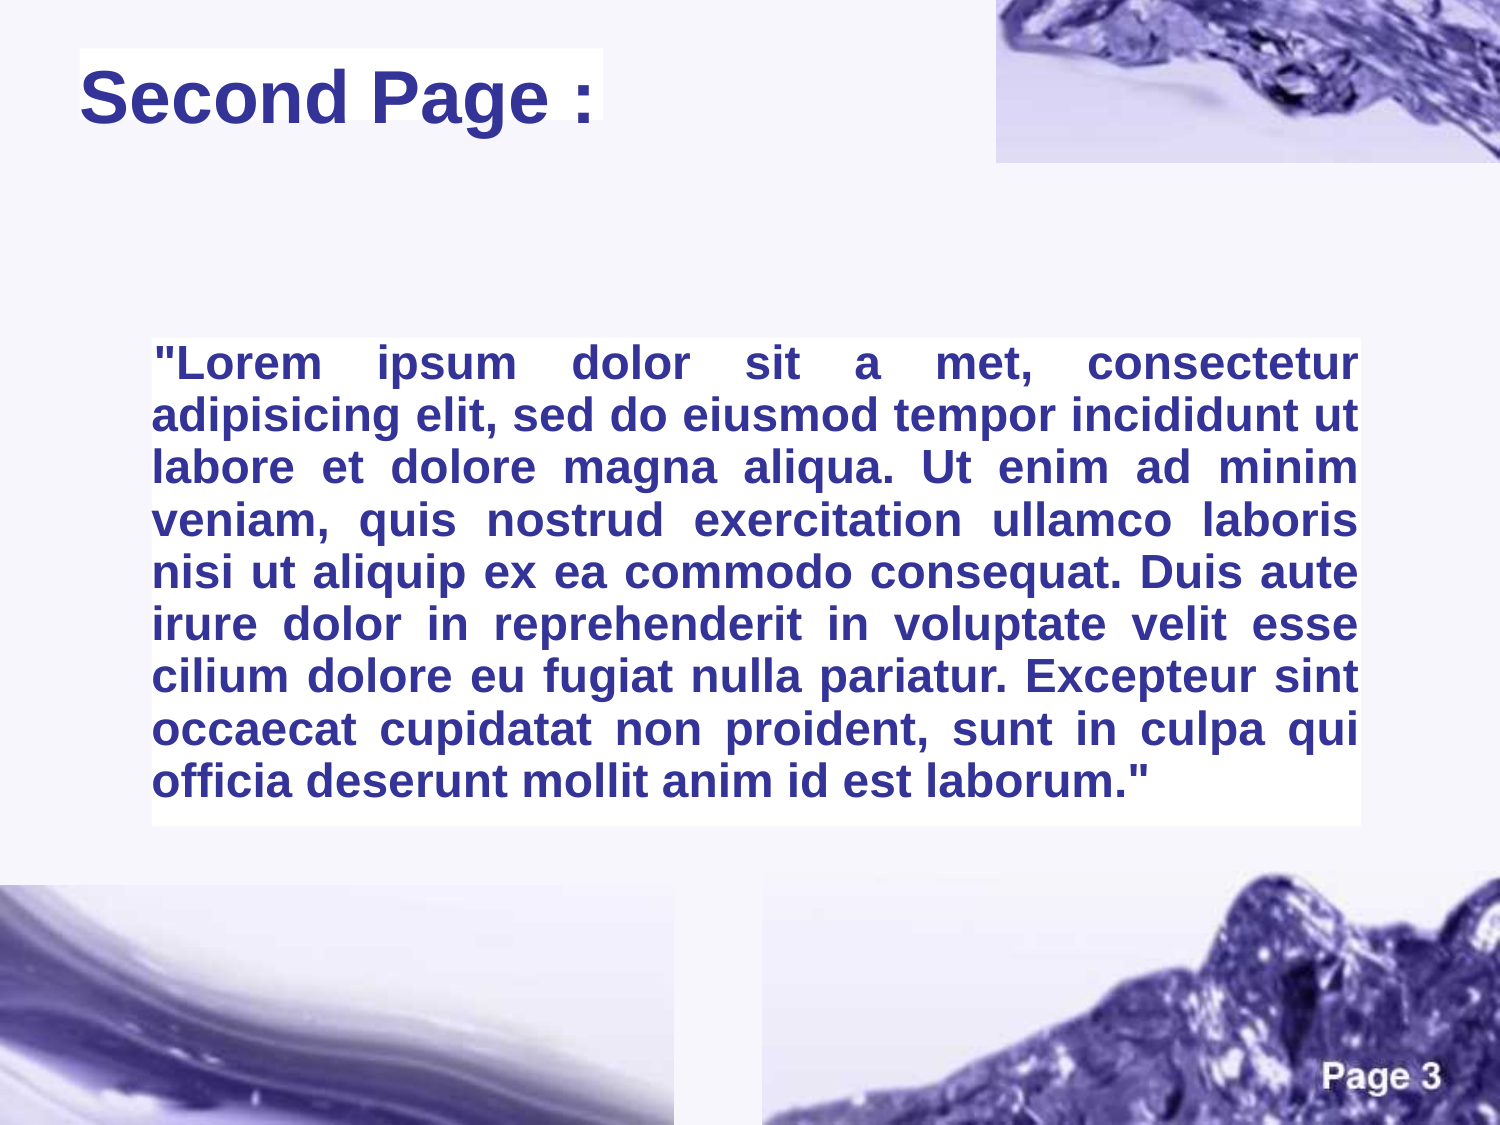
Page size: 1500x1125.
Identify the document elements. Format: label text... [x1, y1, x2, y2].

picture [996, 0, 1500, 163]
text_box Second Page : [79, 48, 604, 121]
text_box "Lorem ipsum dolor sit a met, consectetur adipisicing elit, sed do eiusmod tempor incididunt ut labore et dolore magna aliqua. Ut enim ad minim veniam, quis nostrud exercitation ullamco laboris nisi ut aliquip ex ea commodo consequat. Duis aute irure dolor in reprehenderit in voluptate velit esse cilium dolore eu fugiat nulla pariatur. Excepteur sint occaecat cupidatat non proident, sunt in culpa qui officia deserunt mollit anim id est laborum." [151, 337, 1361, 827]
picture [762, 871, 1500, 1125]
picture [0, 885, 674, 1125]
